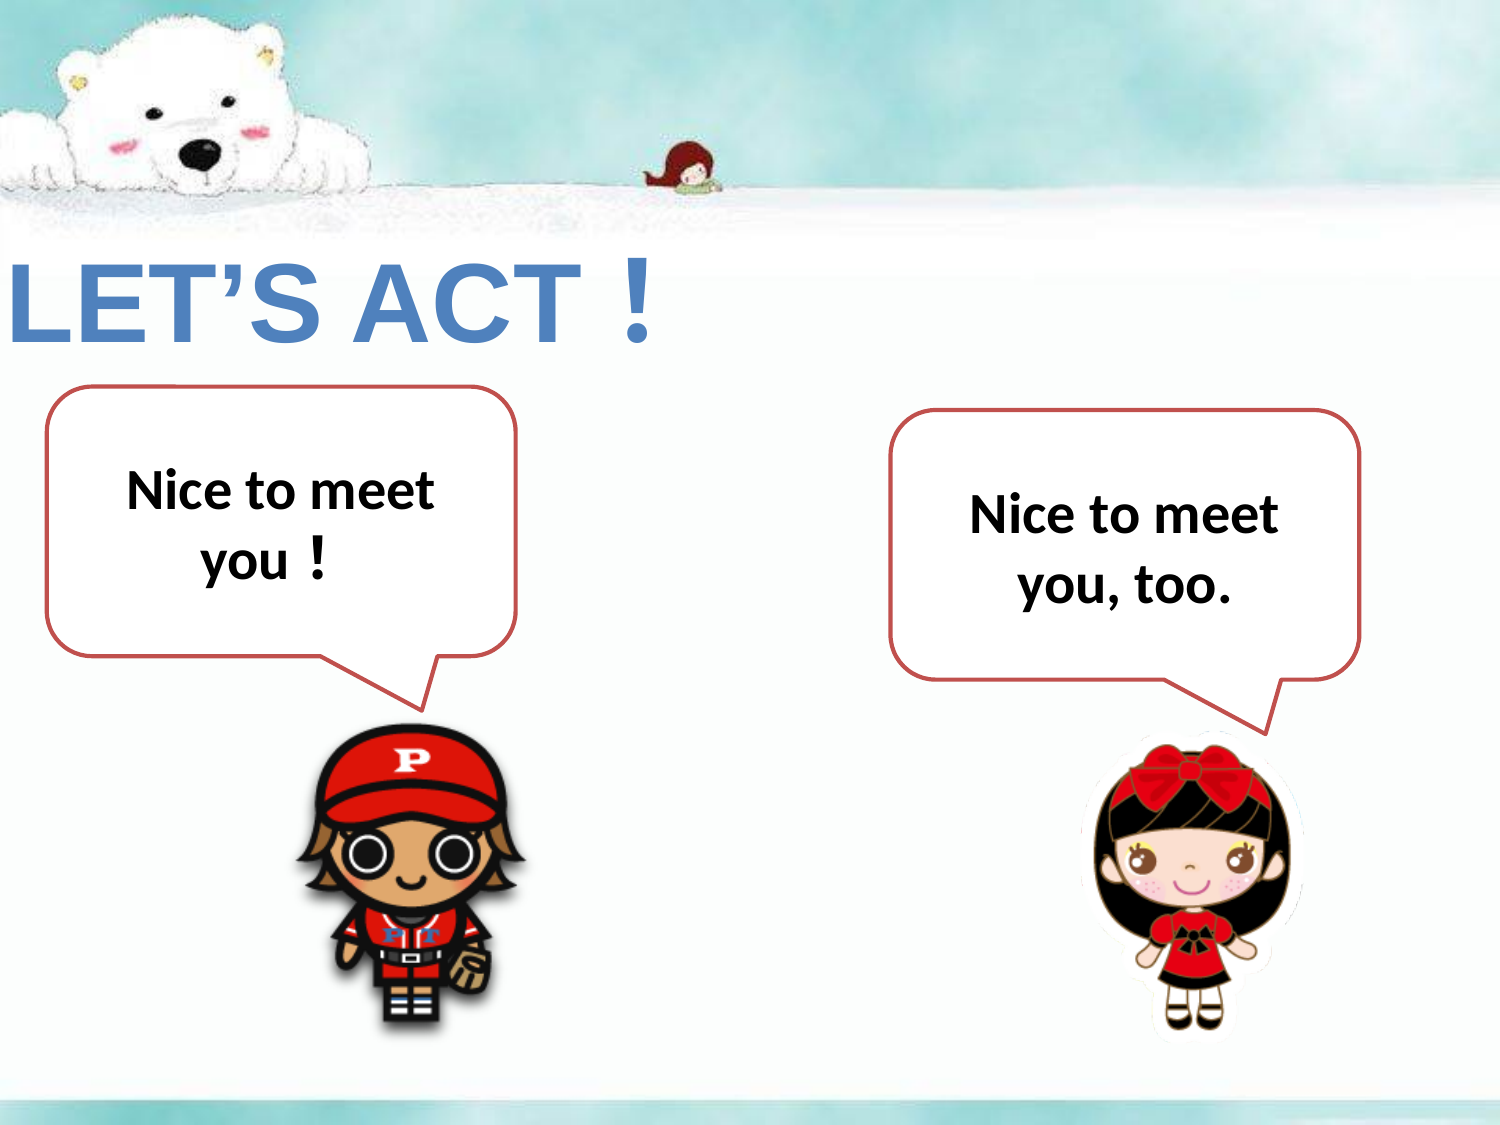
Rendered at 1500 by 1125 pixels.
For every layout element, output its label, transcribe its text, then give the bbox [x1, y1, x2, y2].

text_box Let’s act！ [0, 222, 737, 373]
text_box Nice to meet you, too. [888, 407, 1362, 713]
picture [0, 0, 1500, 1125]
text_box Nice to meet you！ [44, 384, 518, 659]
